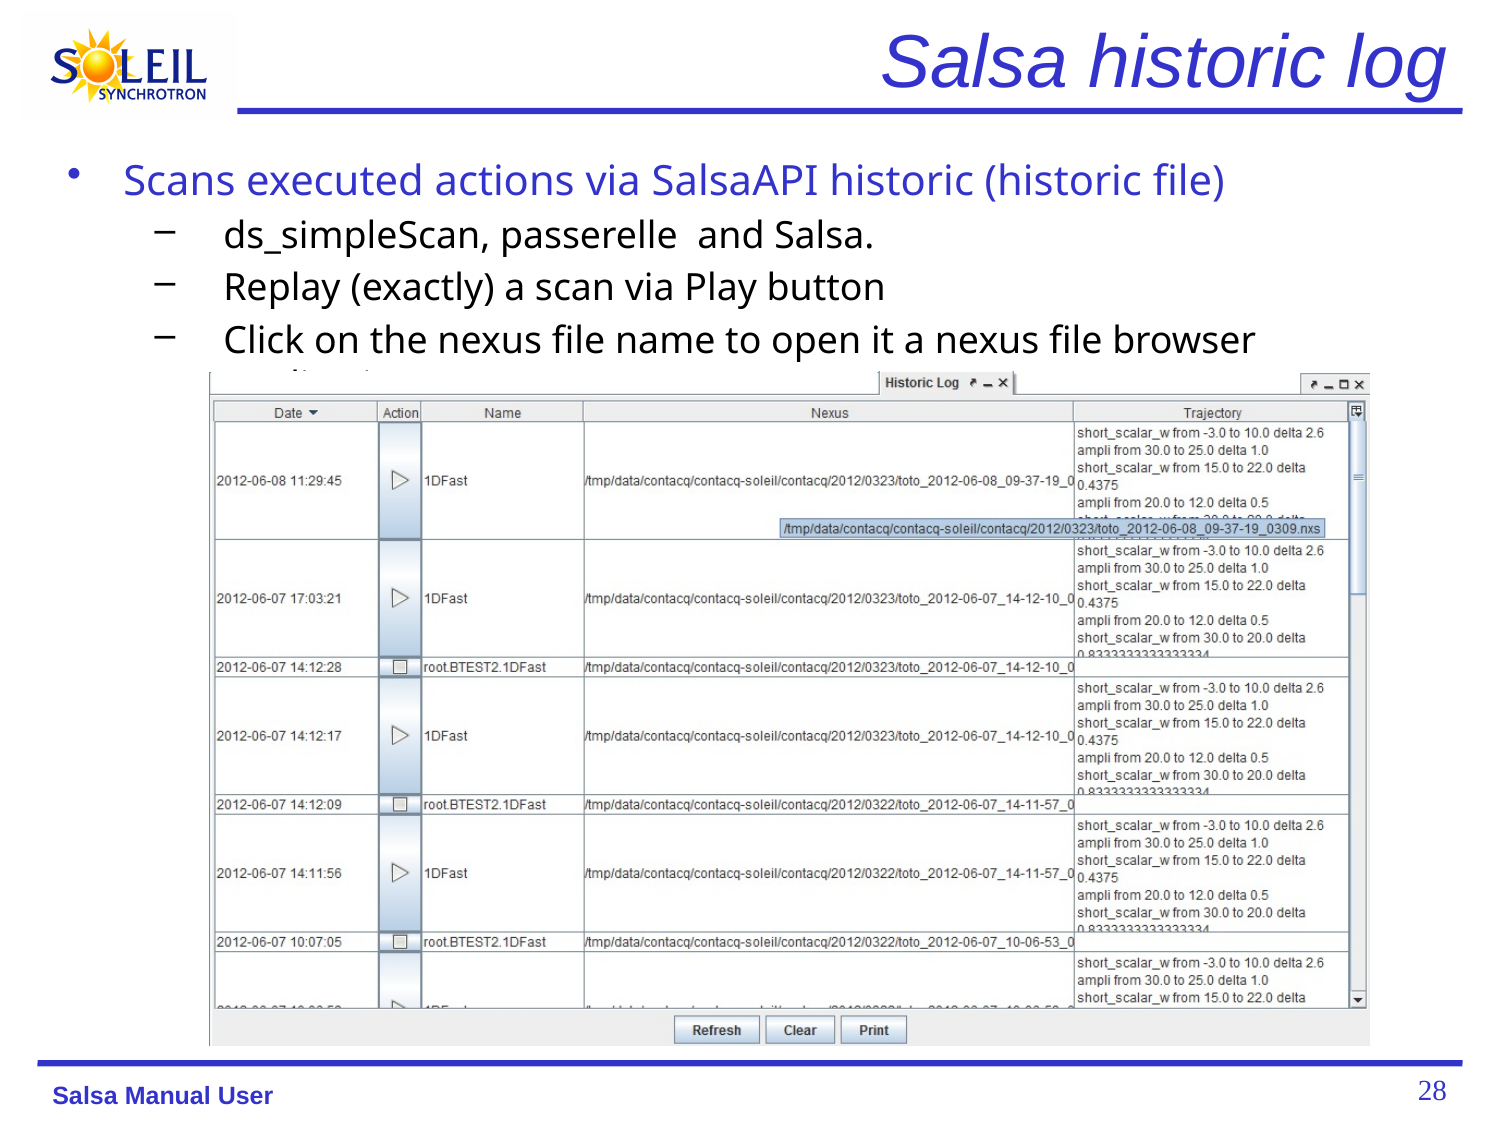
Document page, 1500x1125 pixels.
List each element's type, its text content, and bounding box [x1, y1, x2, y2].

picture [208, 371, 1370, 1046]
title Salsa historic log [237, 10, 1463, 106]
slide_number 28 [1119, 1063, 1463, 1118]
list Scans executed actions via SalsaAPI historic (historic file) ds_simpleScan, passerelle and Salsa. Replay (exactly) a scan via Play button Click on the nexus file name to open it a nexus file browser application [52, 145, 1463, 1046]
